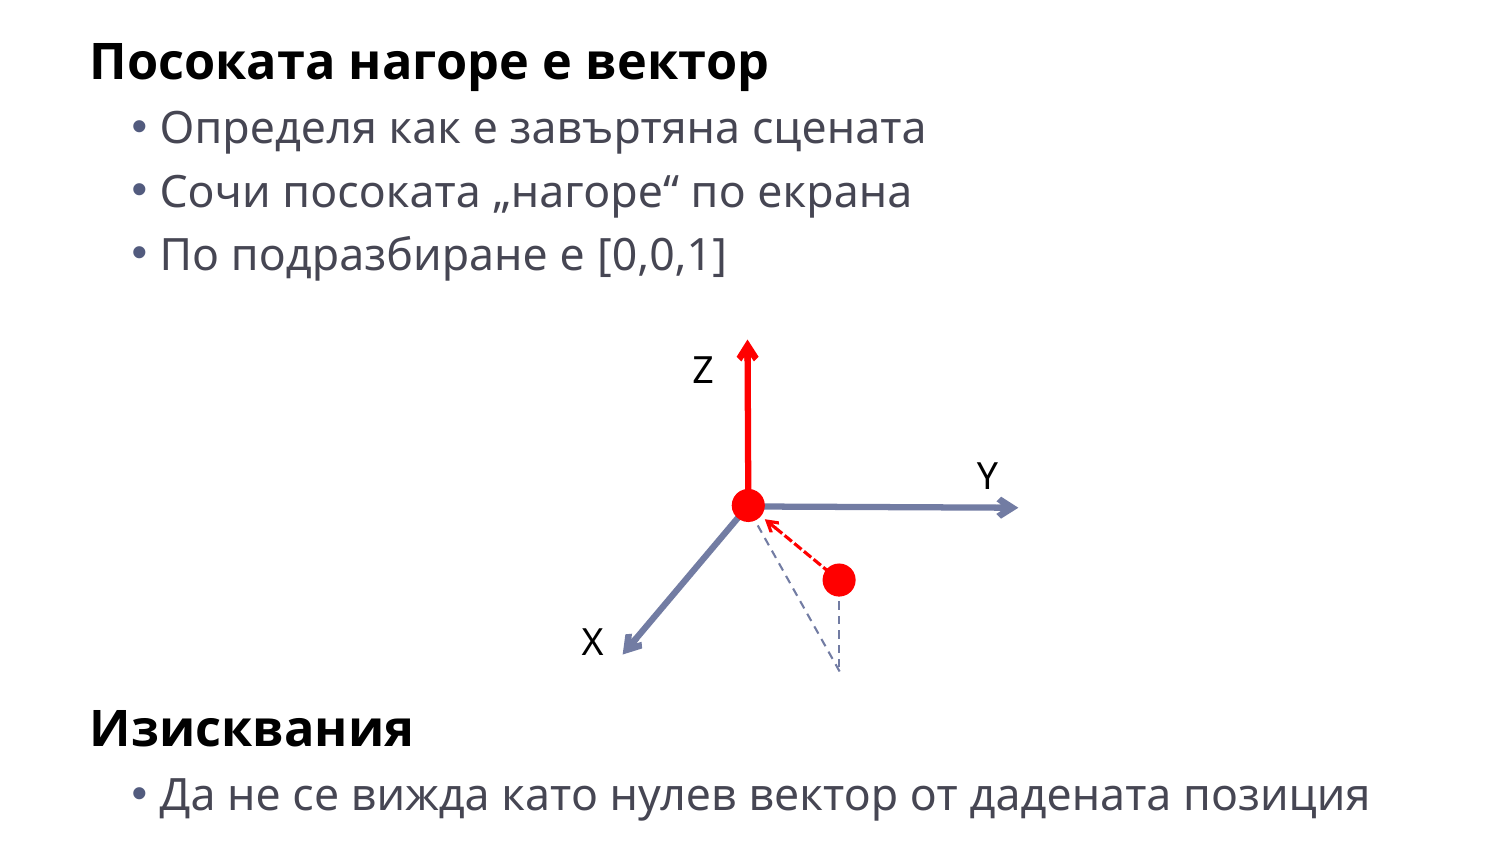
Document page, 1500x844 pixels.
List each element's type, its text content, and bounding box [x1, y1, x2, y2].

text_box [622, 505, 749, 655]
text_box [846, 565, 856, 595]
list Посоката нагоре е вектор Определя как е завъртяна сцената Сочи посоката „нагоре“ по екрана По подразбиране е [0,0,1] Изисквания Да не се вижда като нулев вектор от дадената позиция [75, 21, 1475, 835]
text_box Y [956, 443, 1019, 506]
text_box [764, 518, 840, 581]
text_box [748, 508, 840, 671]
text_box [731, 490, 741, 505]
text_box Z [672, 337, 735, 400]
text_box [755, 490, 765, 506]
text_box X [561, 609, 624, 672]
